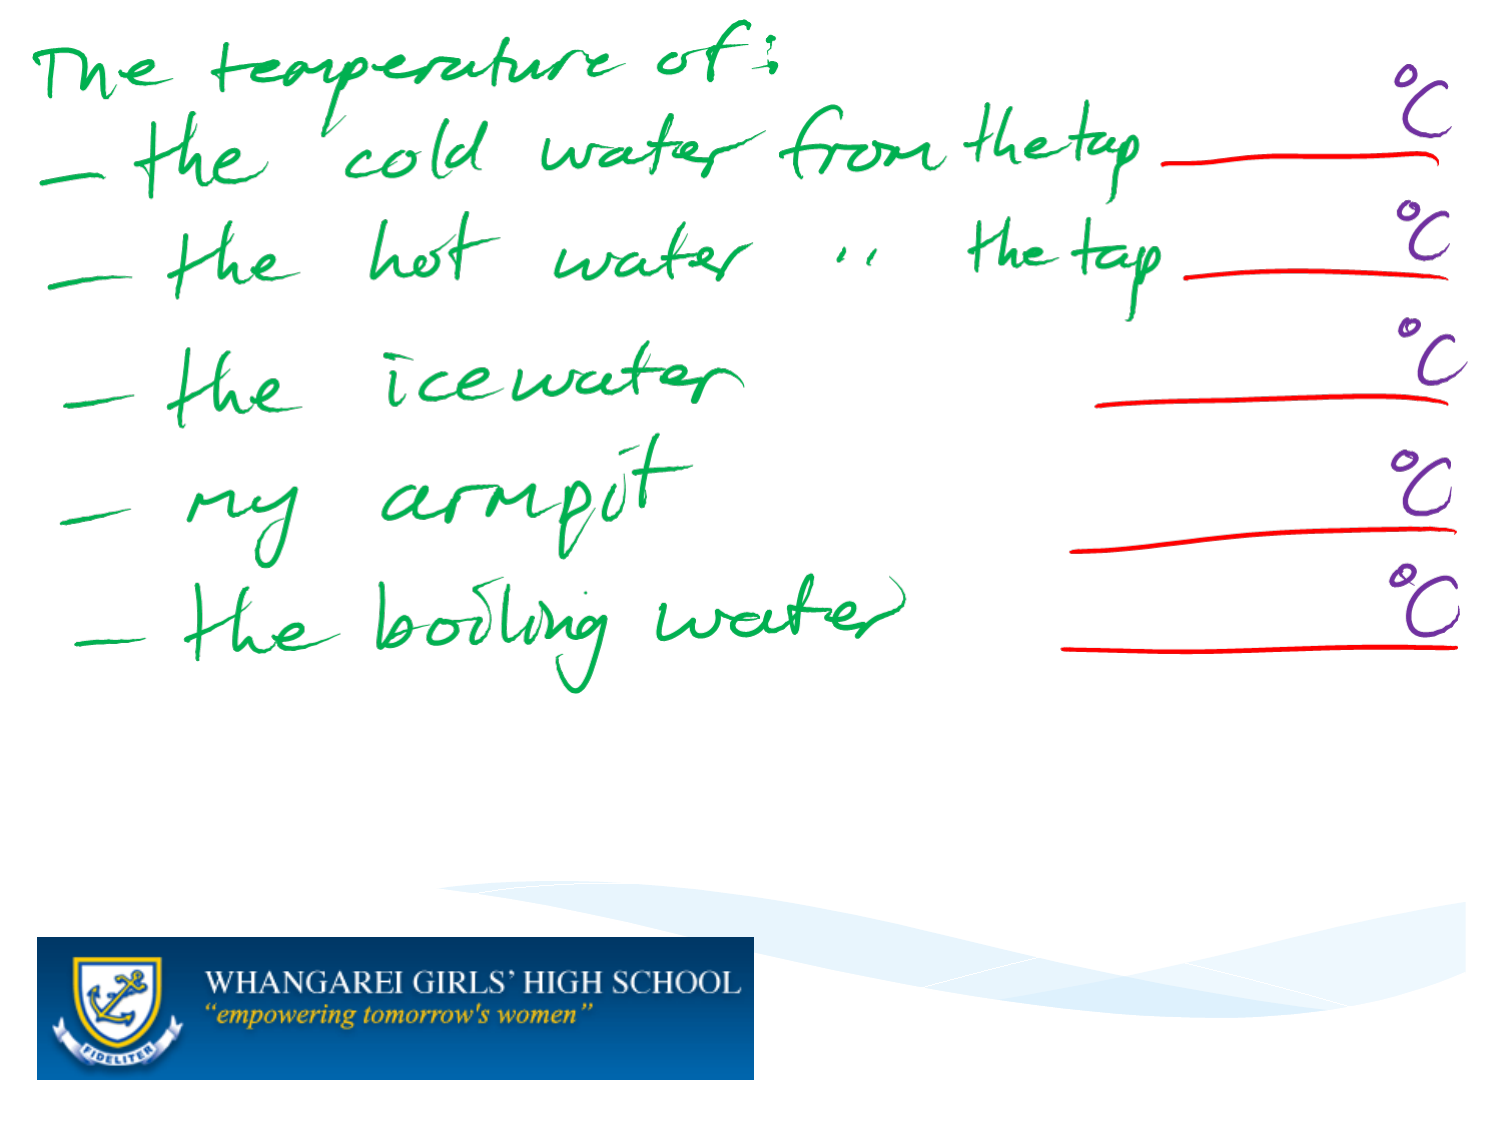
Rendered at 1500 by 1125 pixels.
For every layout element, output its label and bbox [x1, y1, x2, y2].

picture [26, 12, 1474, 699]
picture [37, 937, 754, 1080]
